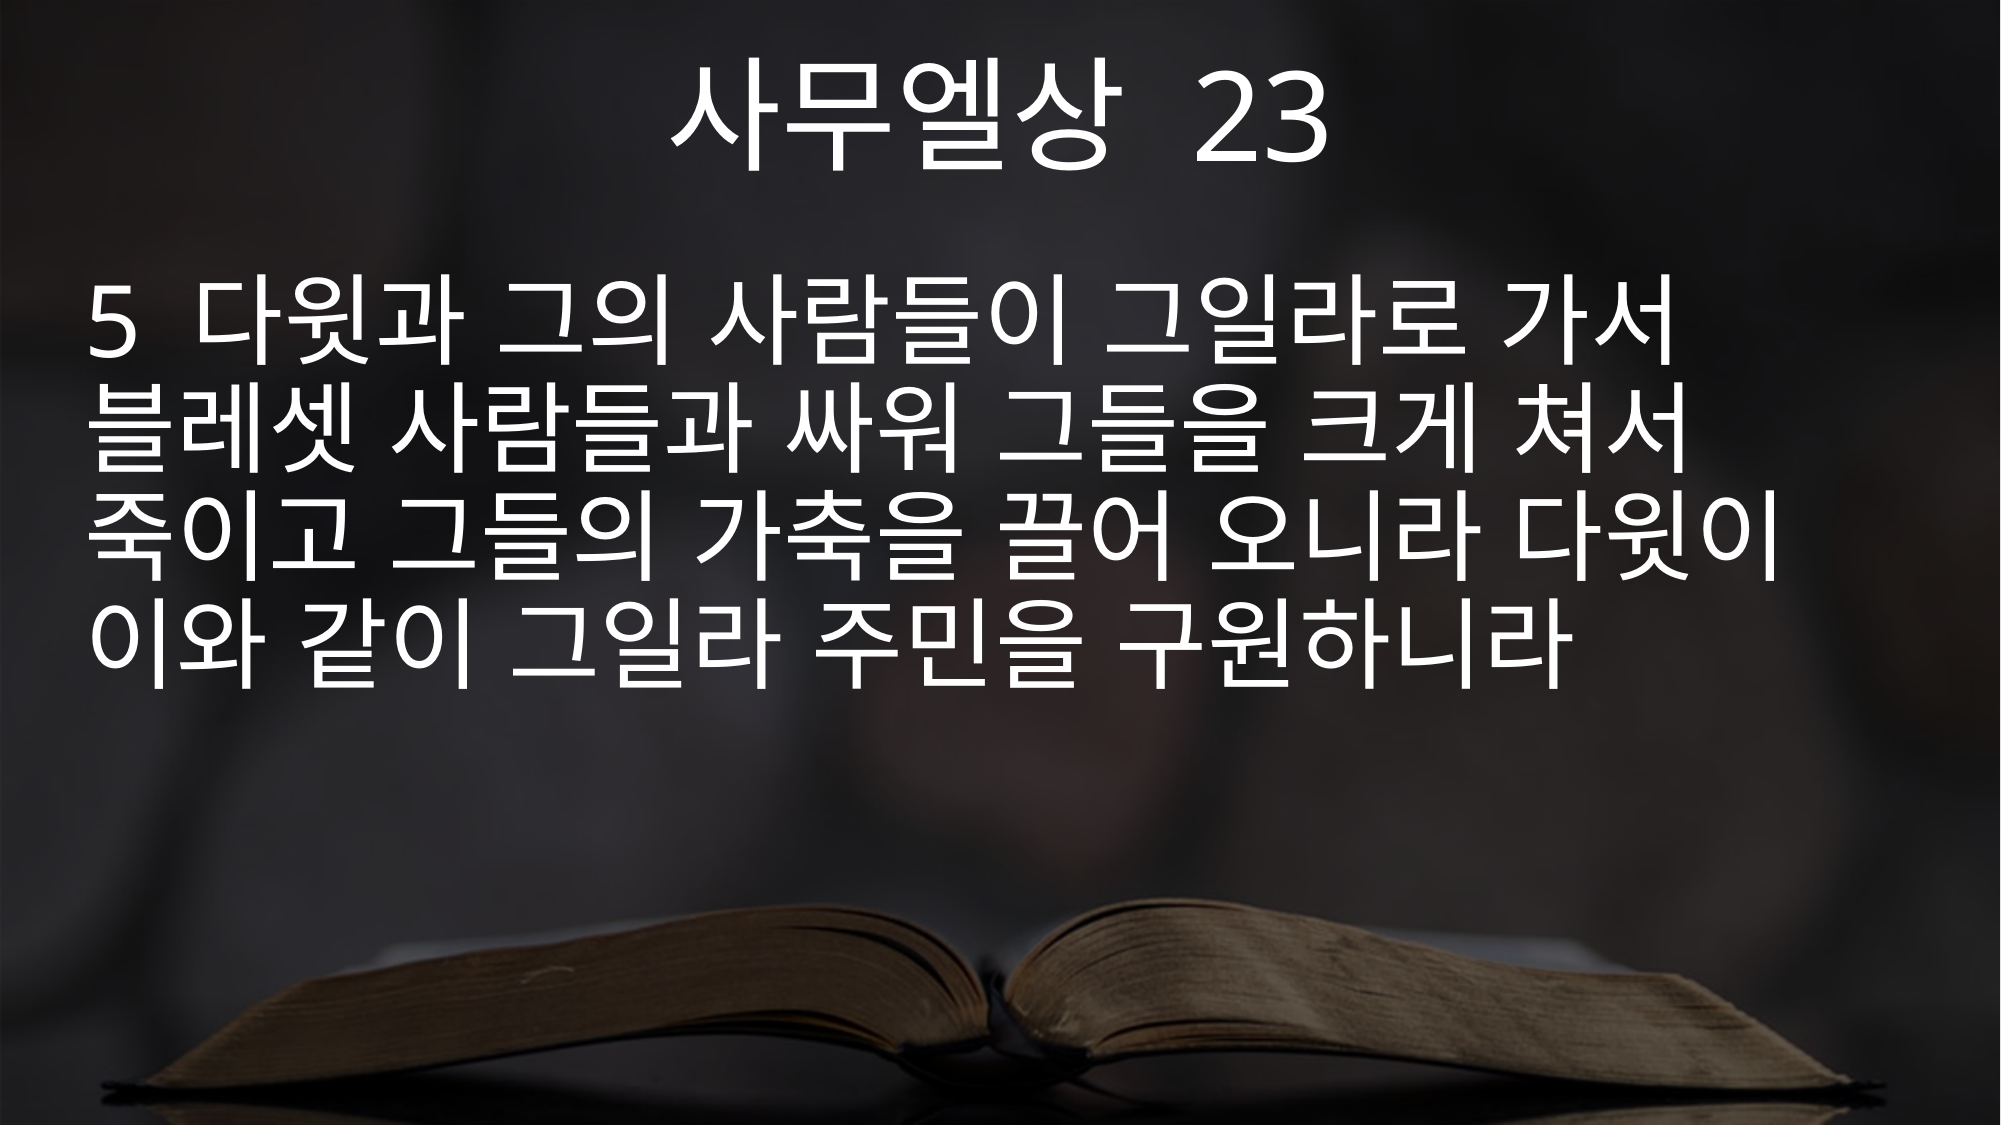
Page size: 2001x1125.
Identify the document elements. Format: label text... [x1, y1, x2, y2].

list 5 다윗과 그의 사람들이 그일라로 가서 블레셋 사람들과 싸워 그들을 크게 쳐서 죽이고 그들의 가축을 끌어 오니라 다윗이 이와 같이 그일라 주민을 구원하니라 [69, 263, 1953, 423]
footer 사무엘상 23 [0, 32, 2000, 192]
picture [0, 0, 2001, 1125]
